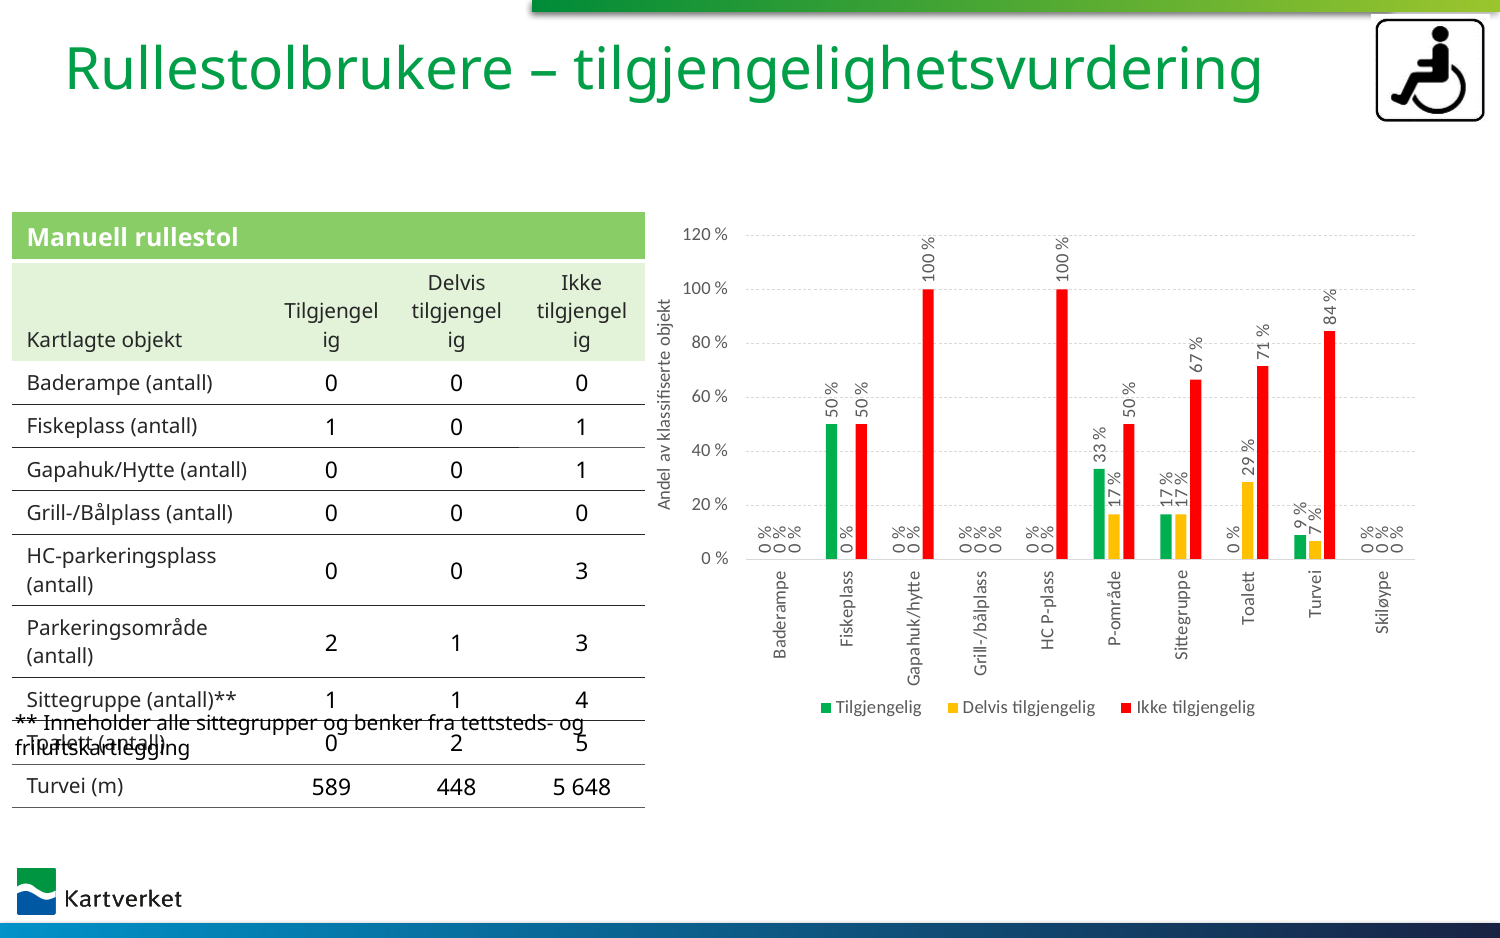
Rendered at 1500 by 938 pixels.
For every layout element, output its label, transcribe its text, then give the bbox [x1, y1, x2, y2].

table_cell Delvis tilgjengelig [394, 263, 519, 361]
table_cell 3 [519, 535, 638, 605]
table_cell HC-parkeringsplass (antall) [12, 535, 269, 605]
table_cell Fiskeplass (antall) [12, 405, 269, 447]
table_cell 0 [269, 361, 394, 404]
table_cell 1 [394, 606, 519, 677]
table_cell Tilgjengelig [269, 263, 394, 361]
table_cell 1 [519, 405, 638, 447]
table_cell Parkeringsområde (antall) [12, 606, 269, 677]
table_cell 0 [269, 535, 394, 605]
table_cell 0 [519, 361, 638, 404]
table_cell 448 [394, 768, 519, 807]
table_cell 1 [519, 448, 638, 490]
table_cell 0 [394, 491, 519, 534]
table_cell Turvei (m) [12, 768, 269, 807]
table_cell 3 [519, 606, 638, 677]
table_cell Sittegruppe (antall)** [12, 678, 269, 702]
table_cell 0 [269, 491, 394, 534]
table_cell Kartlagte objekt [12, 263, 269, 361]
table_cell 0 [394, 535, 519, 605]
table_cell Gapahuk/Hytte (antall) [12, 448, 269, 490]
table_cell 0 [394, 448, 519, 490]
table_header Manuell rullestol [12, 212, 645, 259]
text_box ** Inneholder alle sittegrupper og benker fra tettsteds- og friluftskartlegging [0, 702, 745, 768]
table_cell 0 [269, 448, 394, 490]
table_cell 0 [394, 361, 519, 404]
table_cell 5 648 [519, 768, 645, 807]
table_cell 1 [394, 678, 519, 702]
table_cell Grill-/Bålplass (antall) [12, 491, 269, 534]
table_cell 589 [269, 768, 394, 807]
table_cell 4 [519, 678, 638, 702]
table_cell 1 [269, 405, 394, 447]
table_cell Ikke tilgjengelig [519, 263, 638, 361]
table_cell 2 [269, 606, 394, 677]
table_cell 1 [269, 678, 394, 702]
text_box Rullestolbrukere – tilgjengelighetsvurdering [49, 12, 1372, 109]
table_cell 0 [394, 405, 519, 447]
picture [643, 218, 1426, 728]
picture [1371, 13, 1491, 127]
table_cell 0 [519, 491, 638, 534]
table_cell Baderampe (antall) [12, 361, 269, 404]
